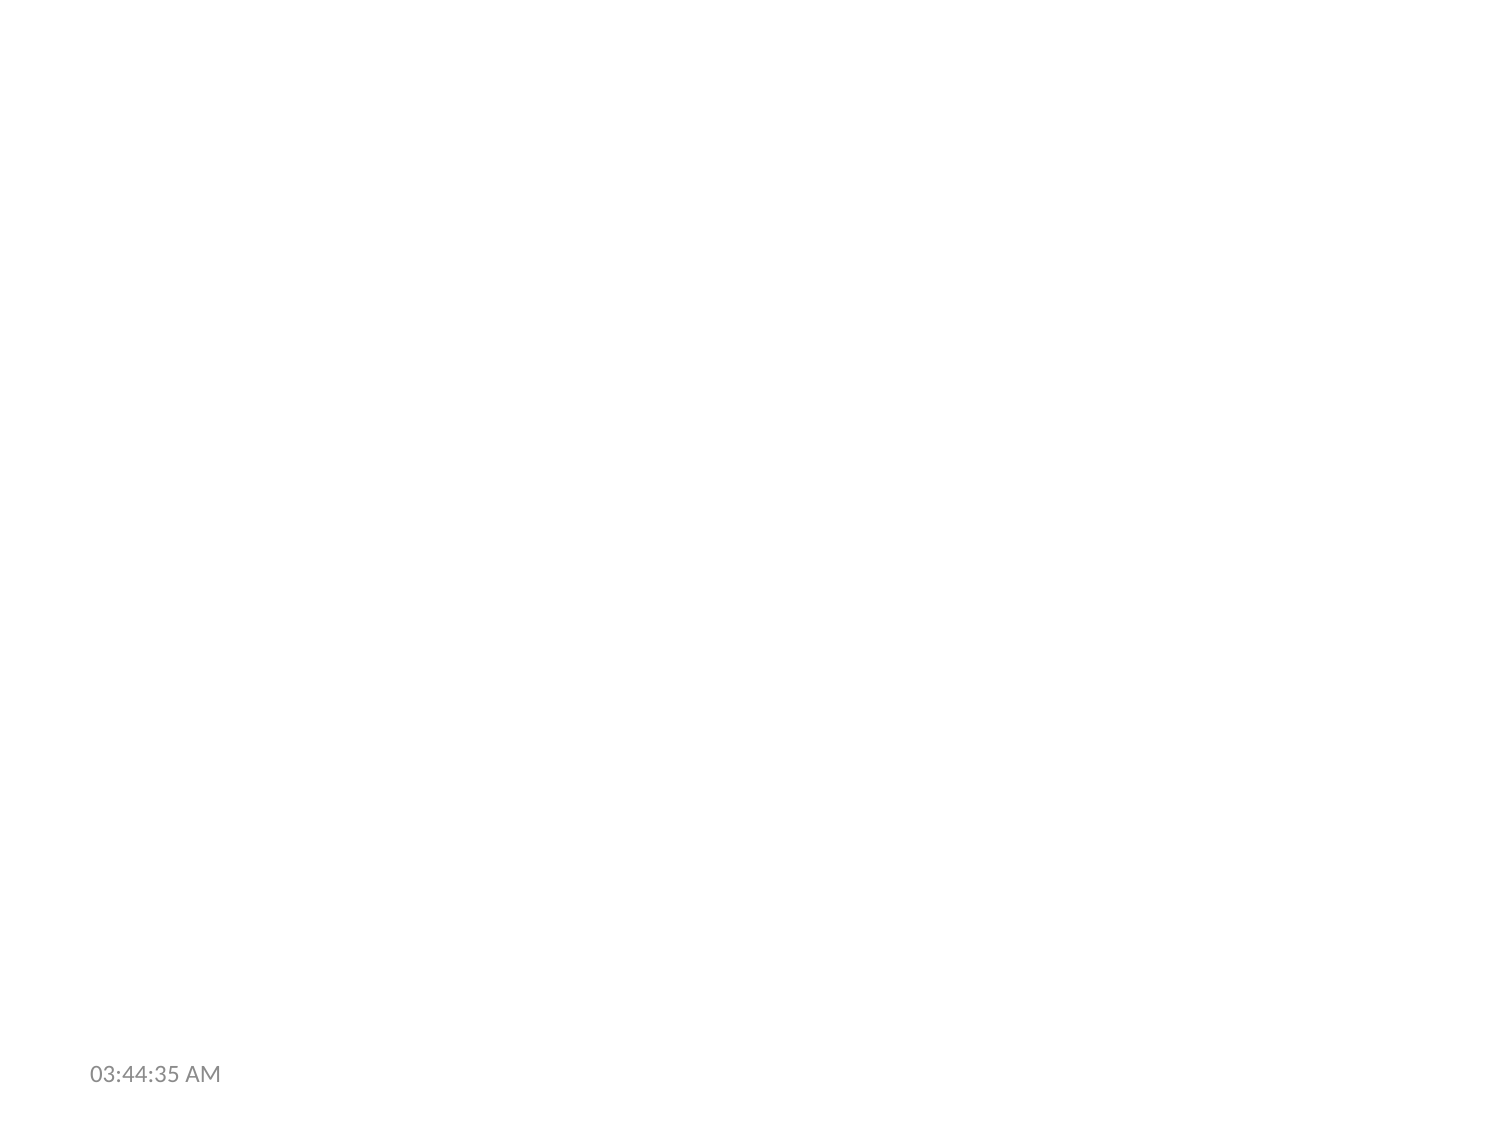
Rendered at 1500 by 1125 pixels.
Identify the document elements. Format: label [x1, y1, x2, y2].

slide_number [75, 1042, 425, 1103]
